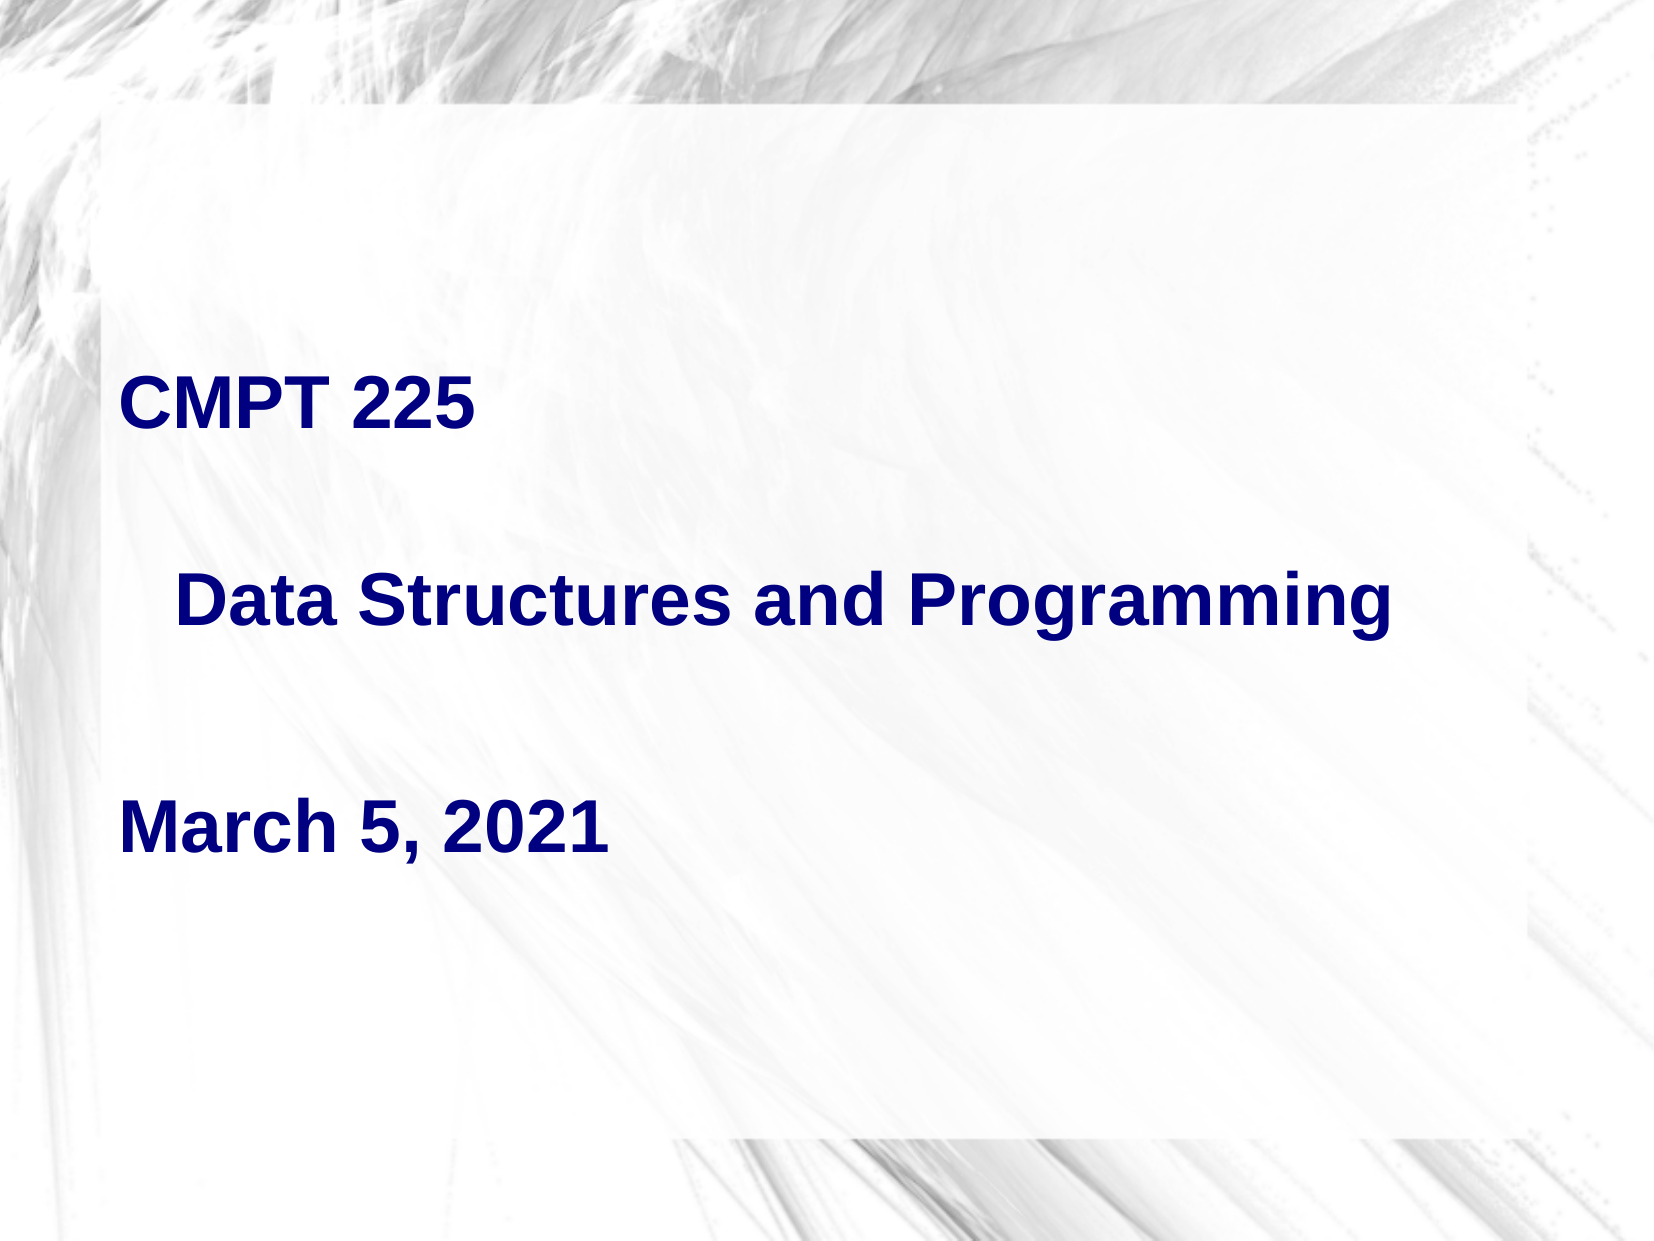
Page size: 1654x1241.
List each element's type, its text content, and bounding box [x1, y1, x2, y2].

list CMPT 225 Data Structures and Programming March 5, 2021 [118, 236, 1571, 1171]
picture [0, 0, 1654, 1241]
